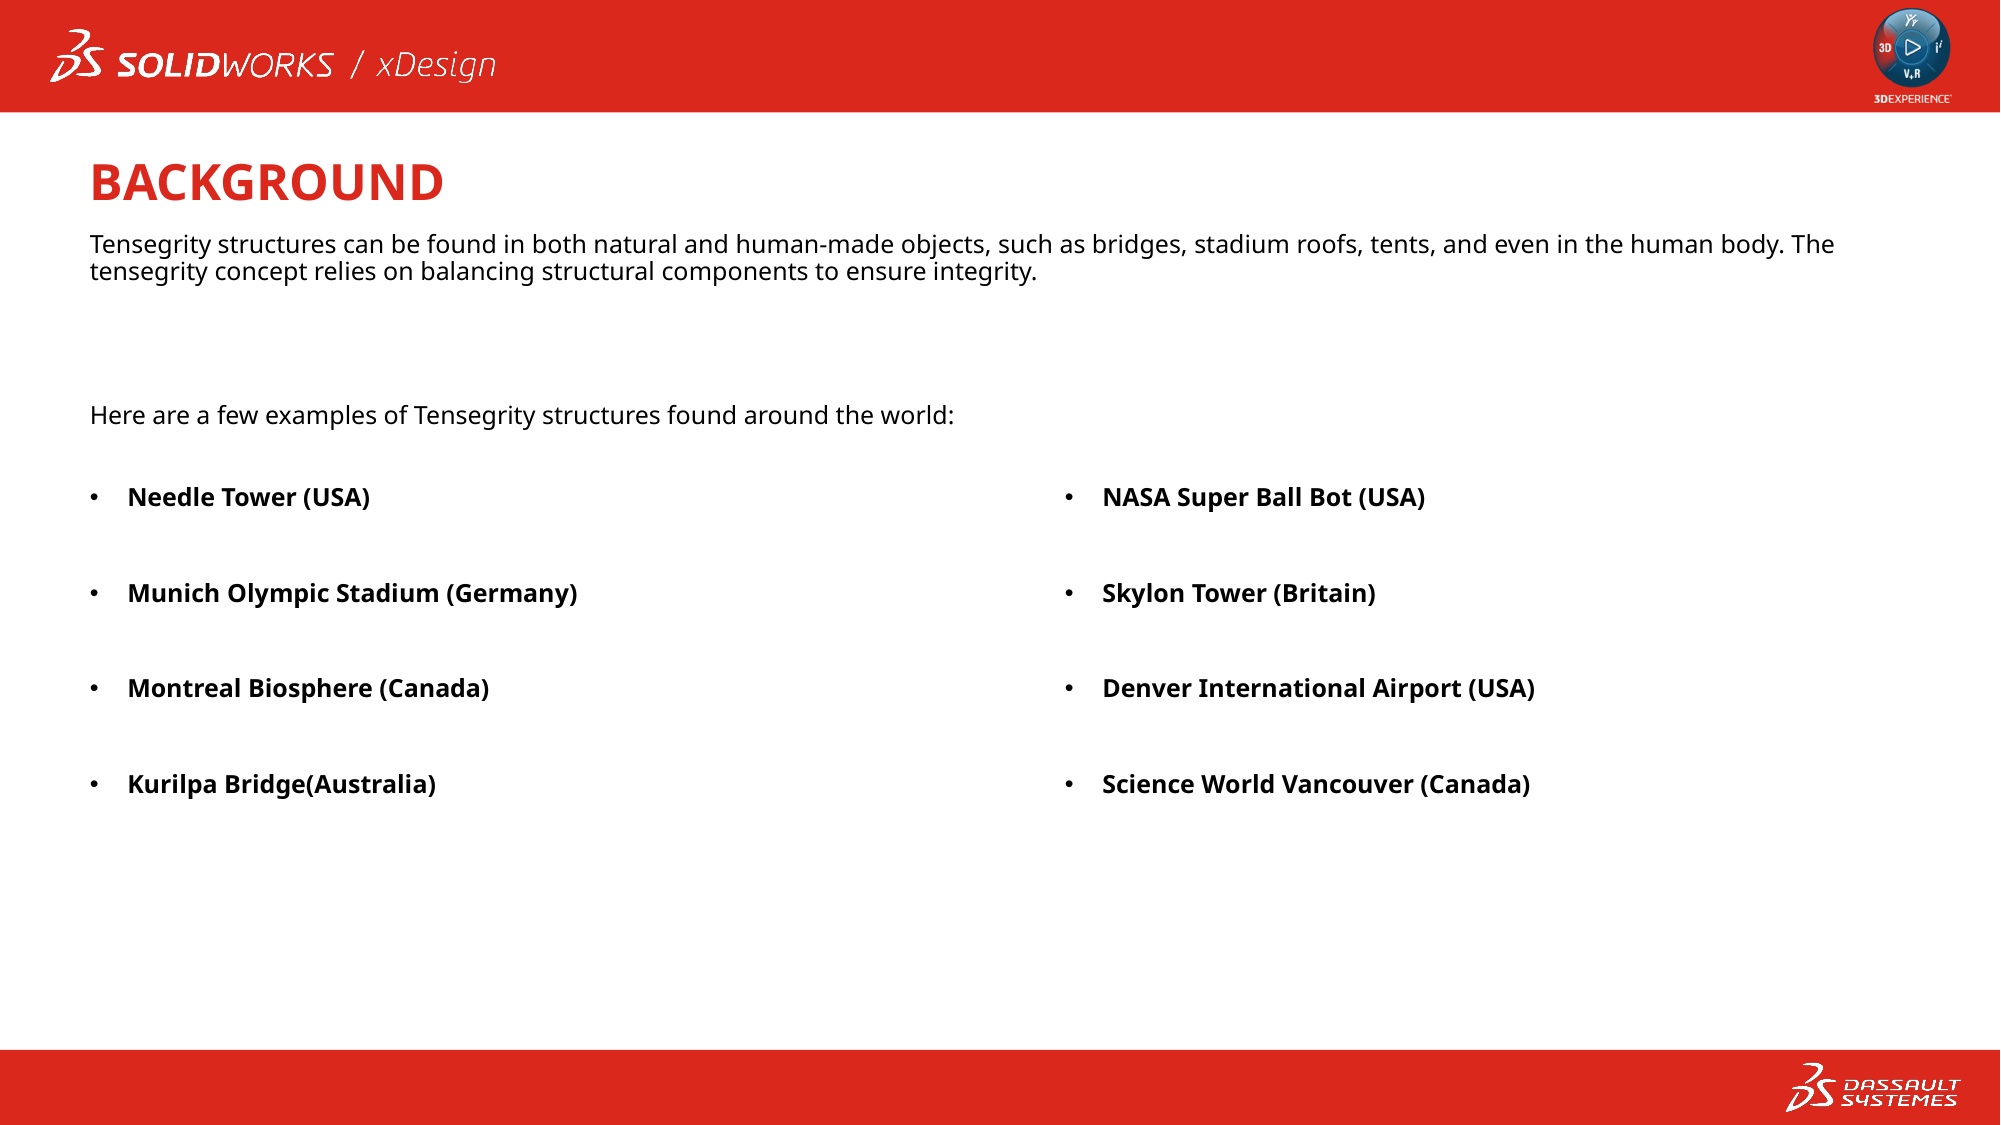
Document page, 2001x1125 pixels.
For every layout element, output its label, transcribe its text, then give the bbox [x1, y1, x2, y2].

picture [1782, 1058, 1964, 1116]
picture [1870, 6, 1953, 106]
text_box BACKGROUND [75, 149, 1826, 208]
text_box NASA Super Ball Bot (USA) Skylon Tower (Britain) Denver International Airport (USA) Science World Vancouver (Canada) [1049, 477, 1956, 1002]
text_box Needle Tower (USA) Munich Olympic Stadium (Germany) Montreal Biosphere (Canada) Kurilpa Bridge(Australia) [74, 477, 1027, 1002]
text_box Tensegrity structures can be found in both natural and human-made objects, such as bridges, stadium roofs, tents, and even in the human body. The tensegrity concept relies on balancing structural components to ensure integrity. Here are a few examples of Tensegrity structures found around the world: [75, 224, 1925, 1002]
picture [50, 29, 495, 83]
